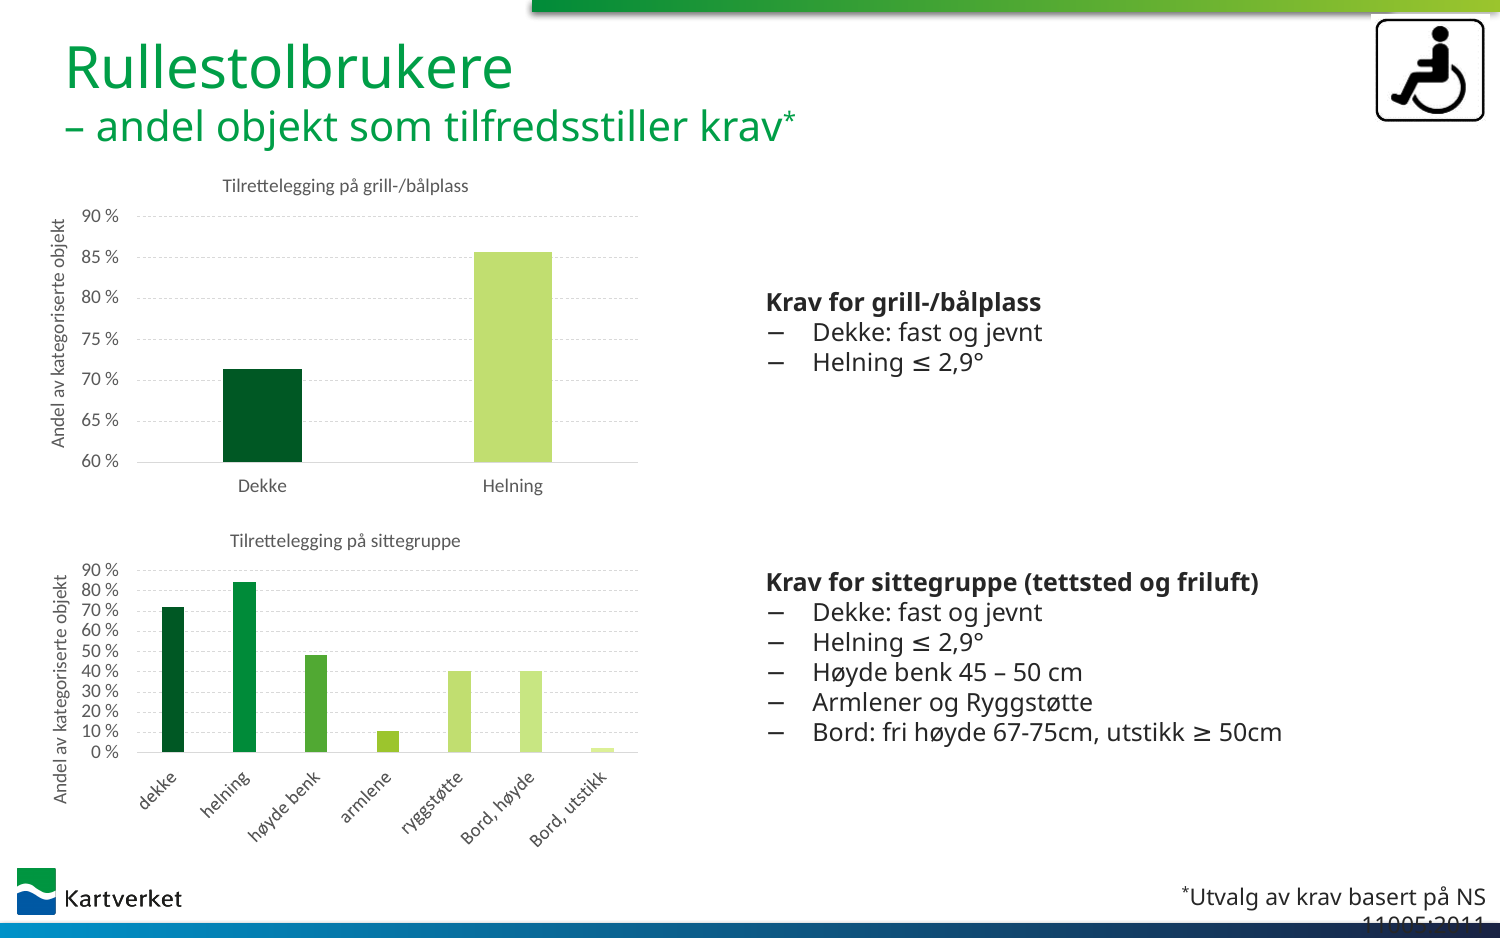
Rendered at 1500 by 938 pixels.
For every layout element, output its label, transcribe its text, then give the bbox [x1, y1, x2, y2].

text_box Krav for grill-/bålplass Dekke: fast og jevnt Helning ≤ 2,9° [750, 279, 1452, 384]
text_box Krav for sittegruppe (tettsted og friluft) Dekke: fast og jevnt Helning ≤ 2,9° Høyde benk 45 – 50 cm Armlener og Ryggstøtte Bord: fri høyde 67-75cm, utstikk ≥ 50cm [750, 559, 1500, 754]
text_box Rullestolbrukere – andel objekt som tilfredsstiller krav* [49, 14, 1431, 158]
picture [41, 520, 650, 859]
text_box *Utvalg av krav basert på NS 11005:2011 [1068, 873, 1500, 938]
picture [1371, 13, 1491, 127]
picture [41, 166, 650, 505]
